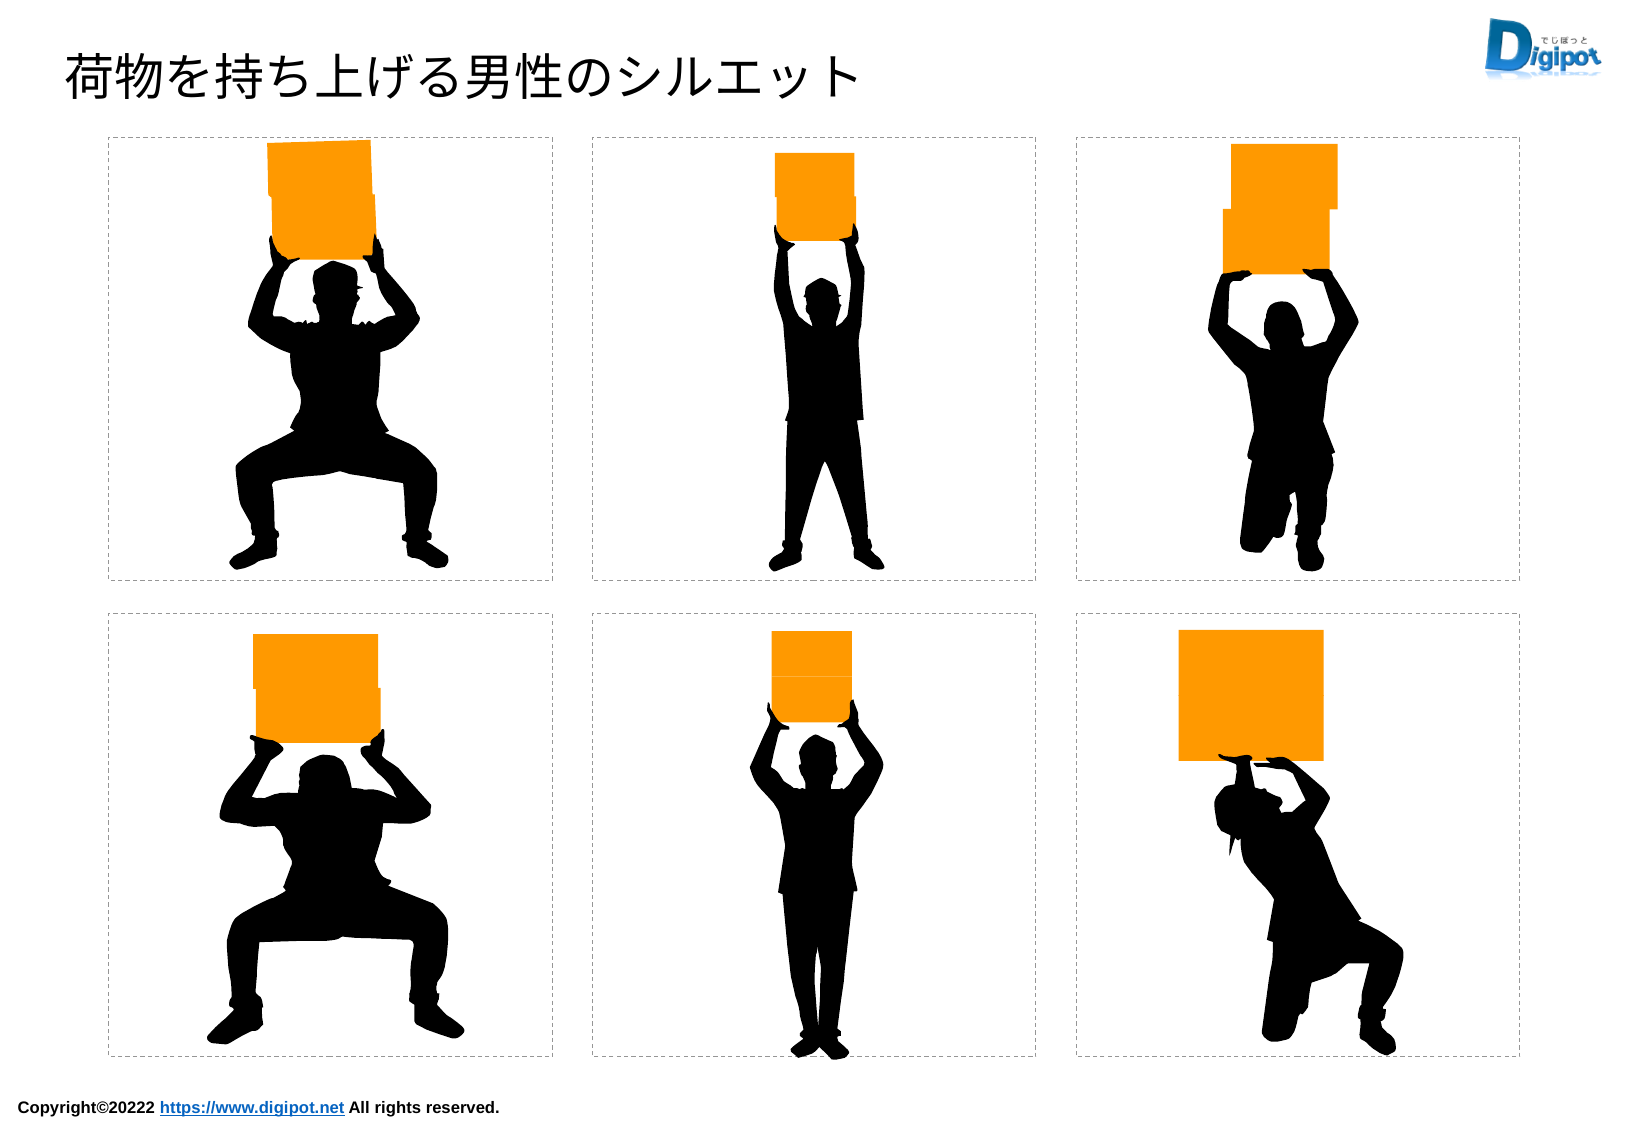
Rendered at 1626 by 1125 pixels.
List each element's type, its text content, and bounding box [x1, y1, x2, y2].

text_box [1178, 629, 1404, 1056]
text_box 荷物を持ち上げる男性のシルエット [49, 38, 880, 113]
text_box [768, 152, 885, 572]
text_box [1207, 143, 1359, 572]
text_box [749, 631, 884, 1060]
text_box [207, 634, 465, 1045]
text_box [229, 139, 449, 570]
picture [1485, 18, 1602, 82]
